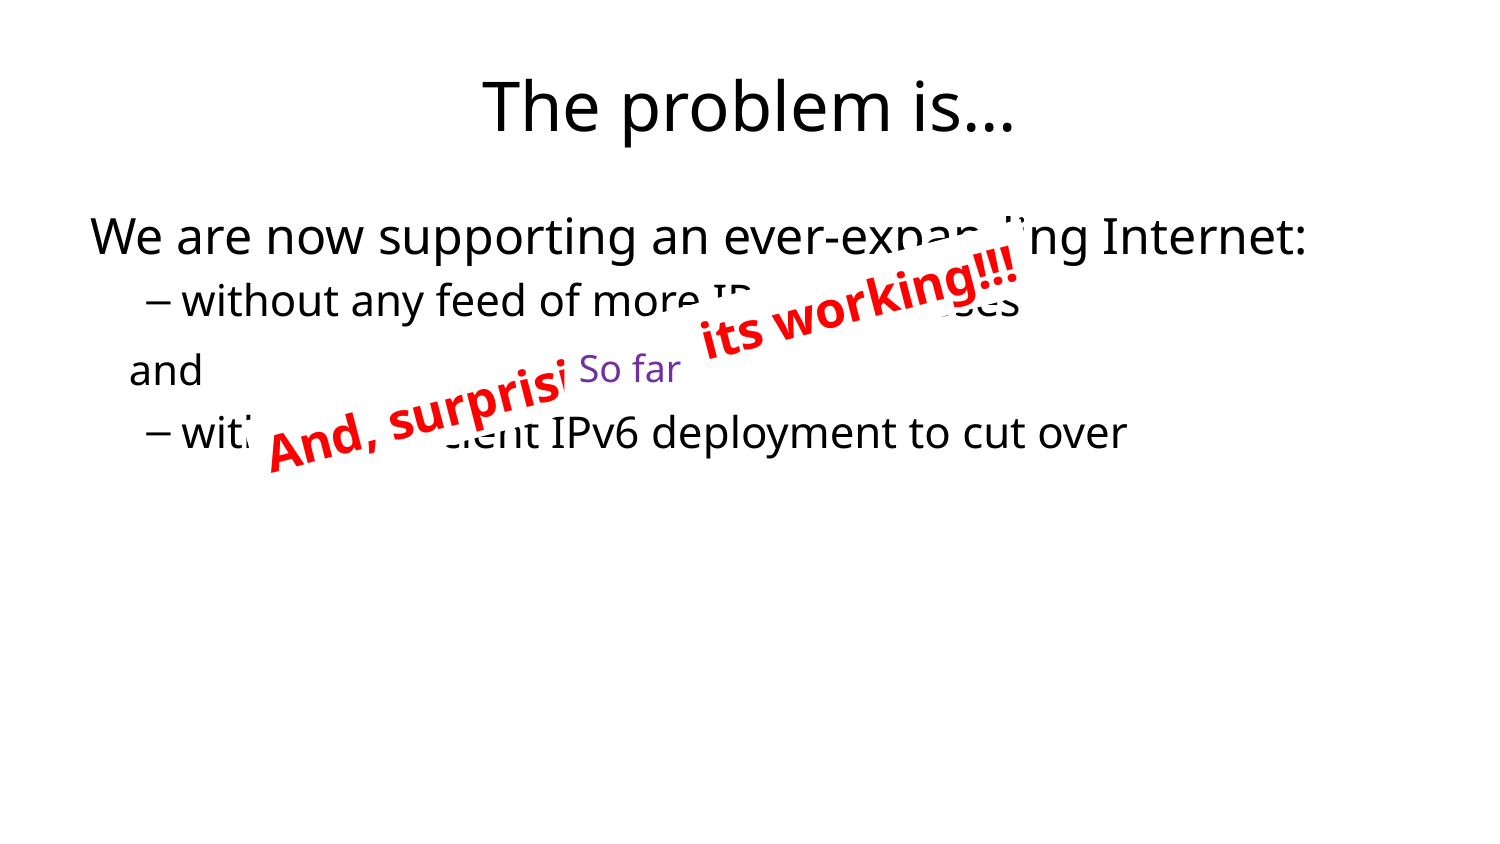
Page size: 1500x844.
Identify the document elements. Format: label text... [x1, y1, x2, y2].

list We are now supporting an ever-expanding Internet: without any feed of more IPv4 addresses and without sufficient IPv6 deployment to cut over [75, 196, 1425, 754]
text_box And, surprisingly, its working!!! [242, 337, 630, 494]
text_box So far [564, 337, 697, 398]
text_box And, surprisingly, its working!!! [567, 219, 1040, 381]
title The problem is... [75, 33, 1425, 175]
